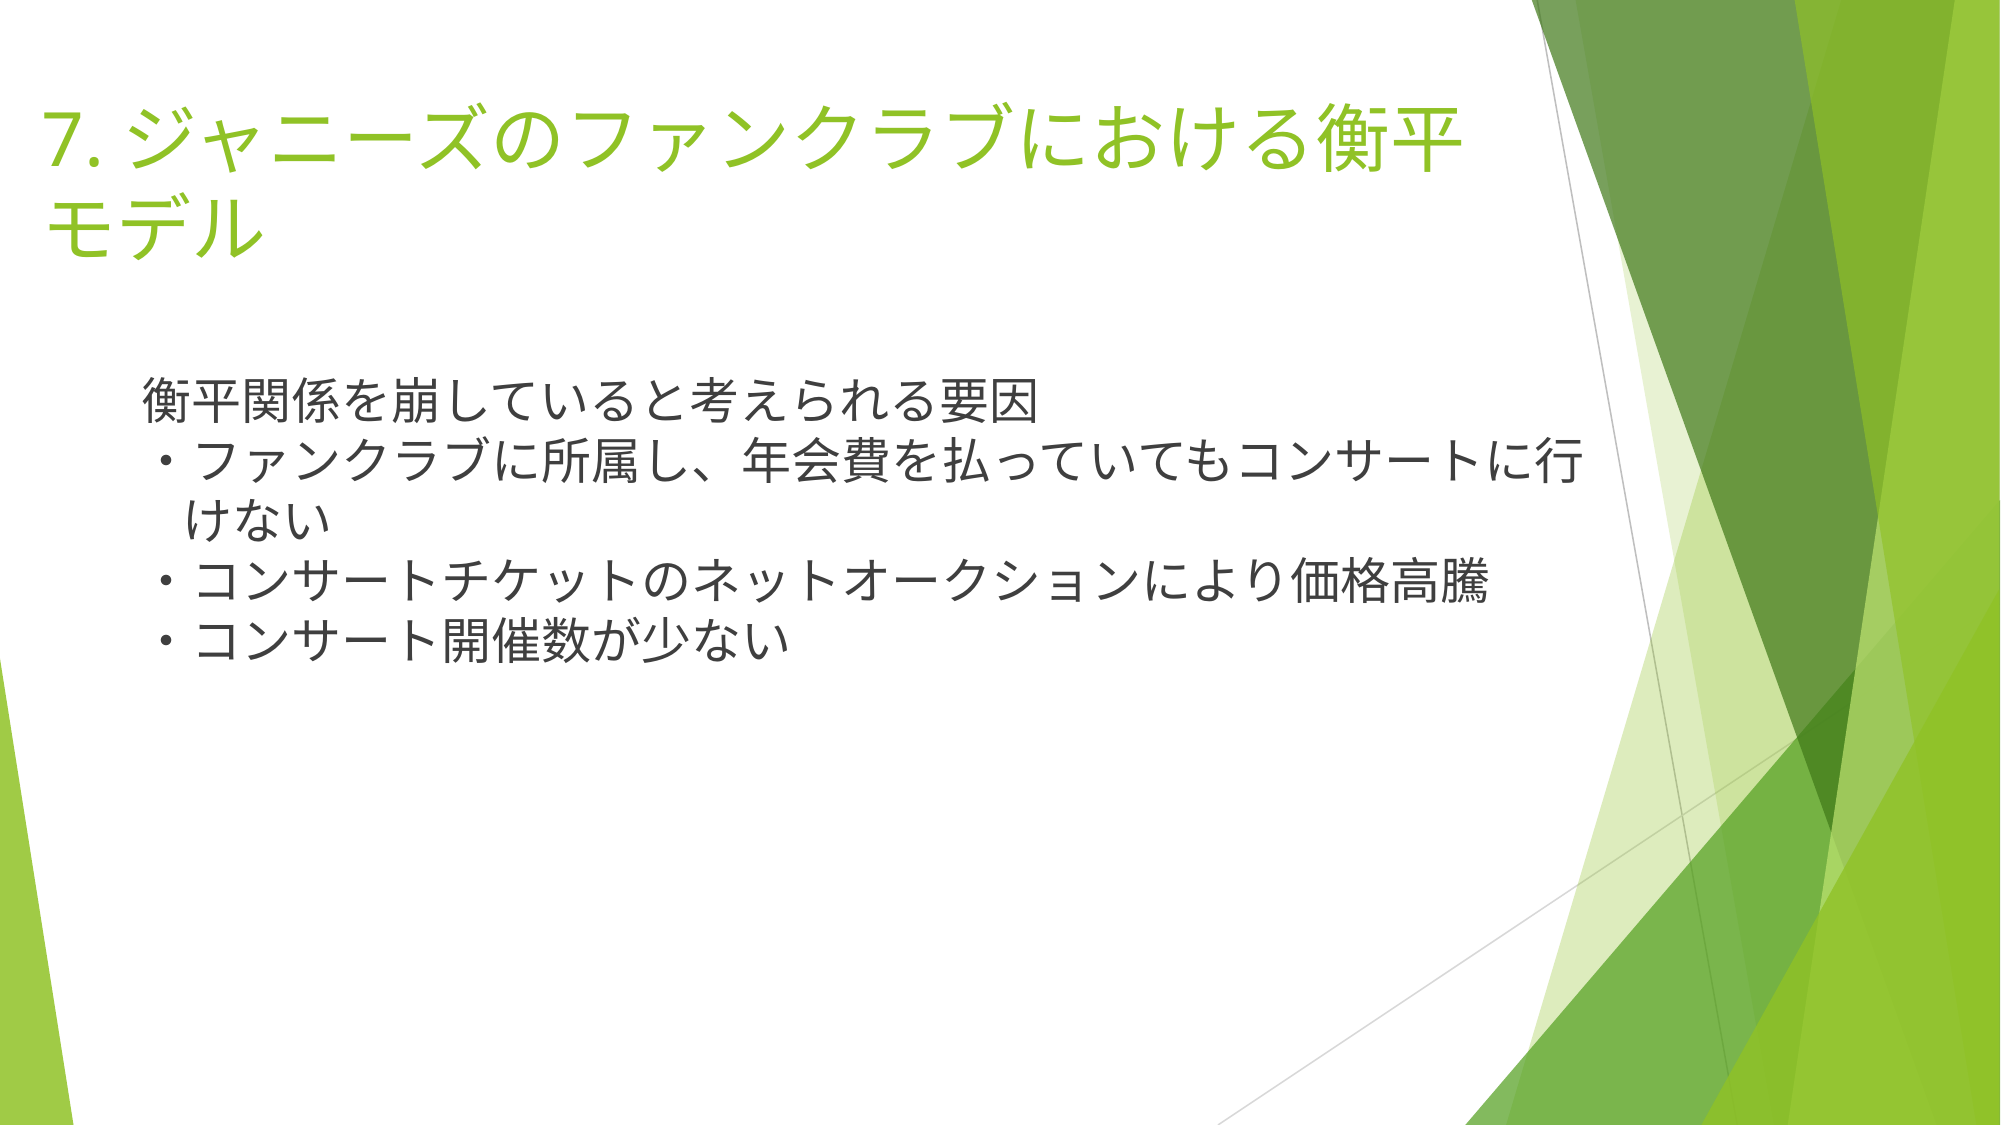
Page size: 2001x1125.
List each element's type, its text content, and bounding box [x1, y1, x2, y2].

title 7.ジャニーズのファンクラブにおける衡平モデル [26, 76, 1553, 294]
list 衡平関係を崩していると考えられる要因 ・ファンクラブに所属し、年会費を払っていてもコンサートに行けない ・コンサートチケットのネットオークションにより価格高騰 ・コンサート開催数が少ない [111, 354, 1605, 992]
